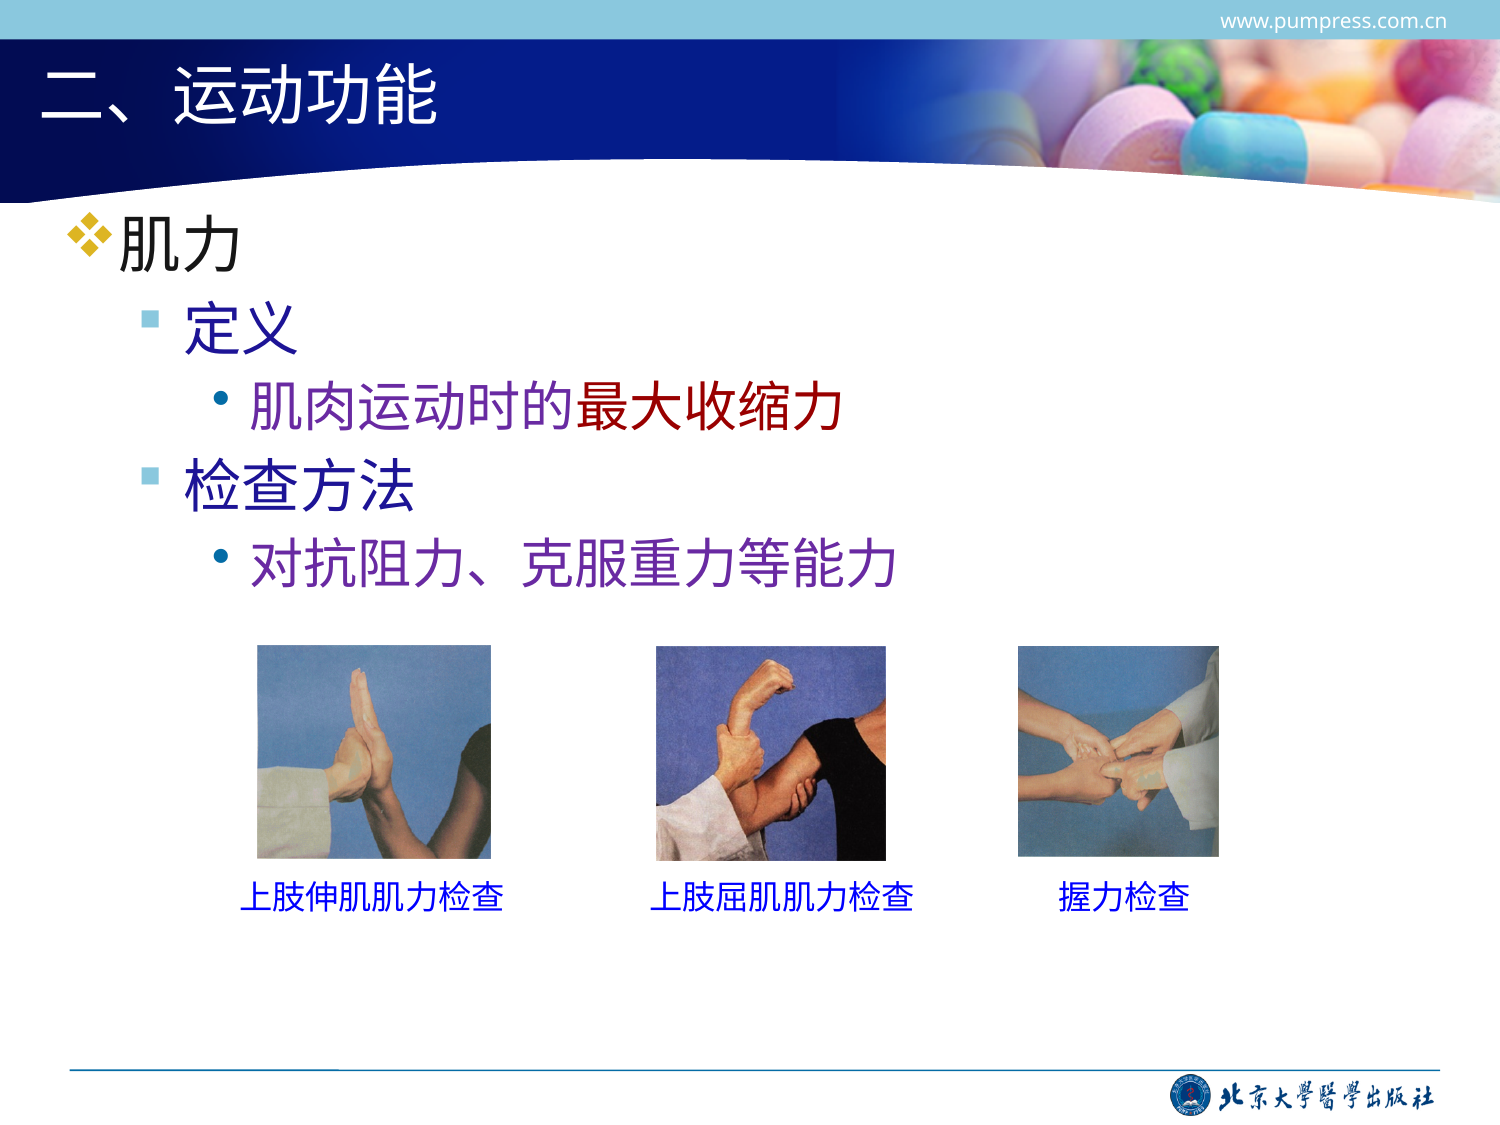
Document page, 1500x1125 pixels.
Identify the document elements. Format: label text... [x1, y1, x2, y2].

picture [1170, 1074, 1436, 1118]
picture [1018, 645, 1219, 857]
slide_number www.pumpress.com.cn [1024, 0, 1463, 38]
picture [655, 645, 886, 861]
text_box 上肢屈肌肌力检查 [634, 868, 931, 924]
list 肌力 定义 肌肉运动时的最大收缩力 检查方法 对抗阻力、克服重力等能力 [46, 197, 1460, 1024]
title 二、运动功能 [23, 46, 1349, 140]
text_box 握力检查 [1043, 868, 1207, 924]
picture [0, 40, 1500, 203]
text_box 上肢伸肌肌力检查 [224, 868, 521, 924]
picture [257, 644, 492, 859]
